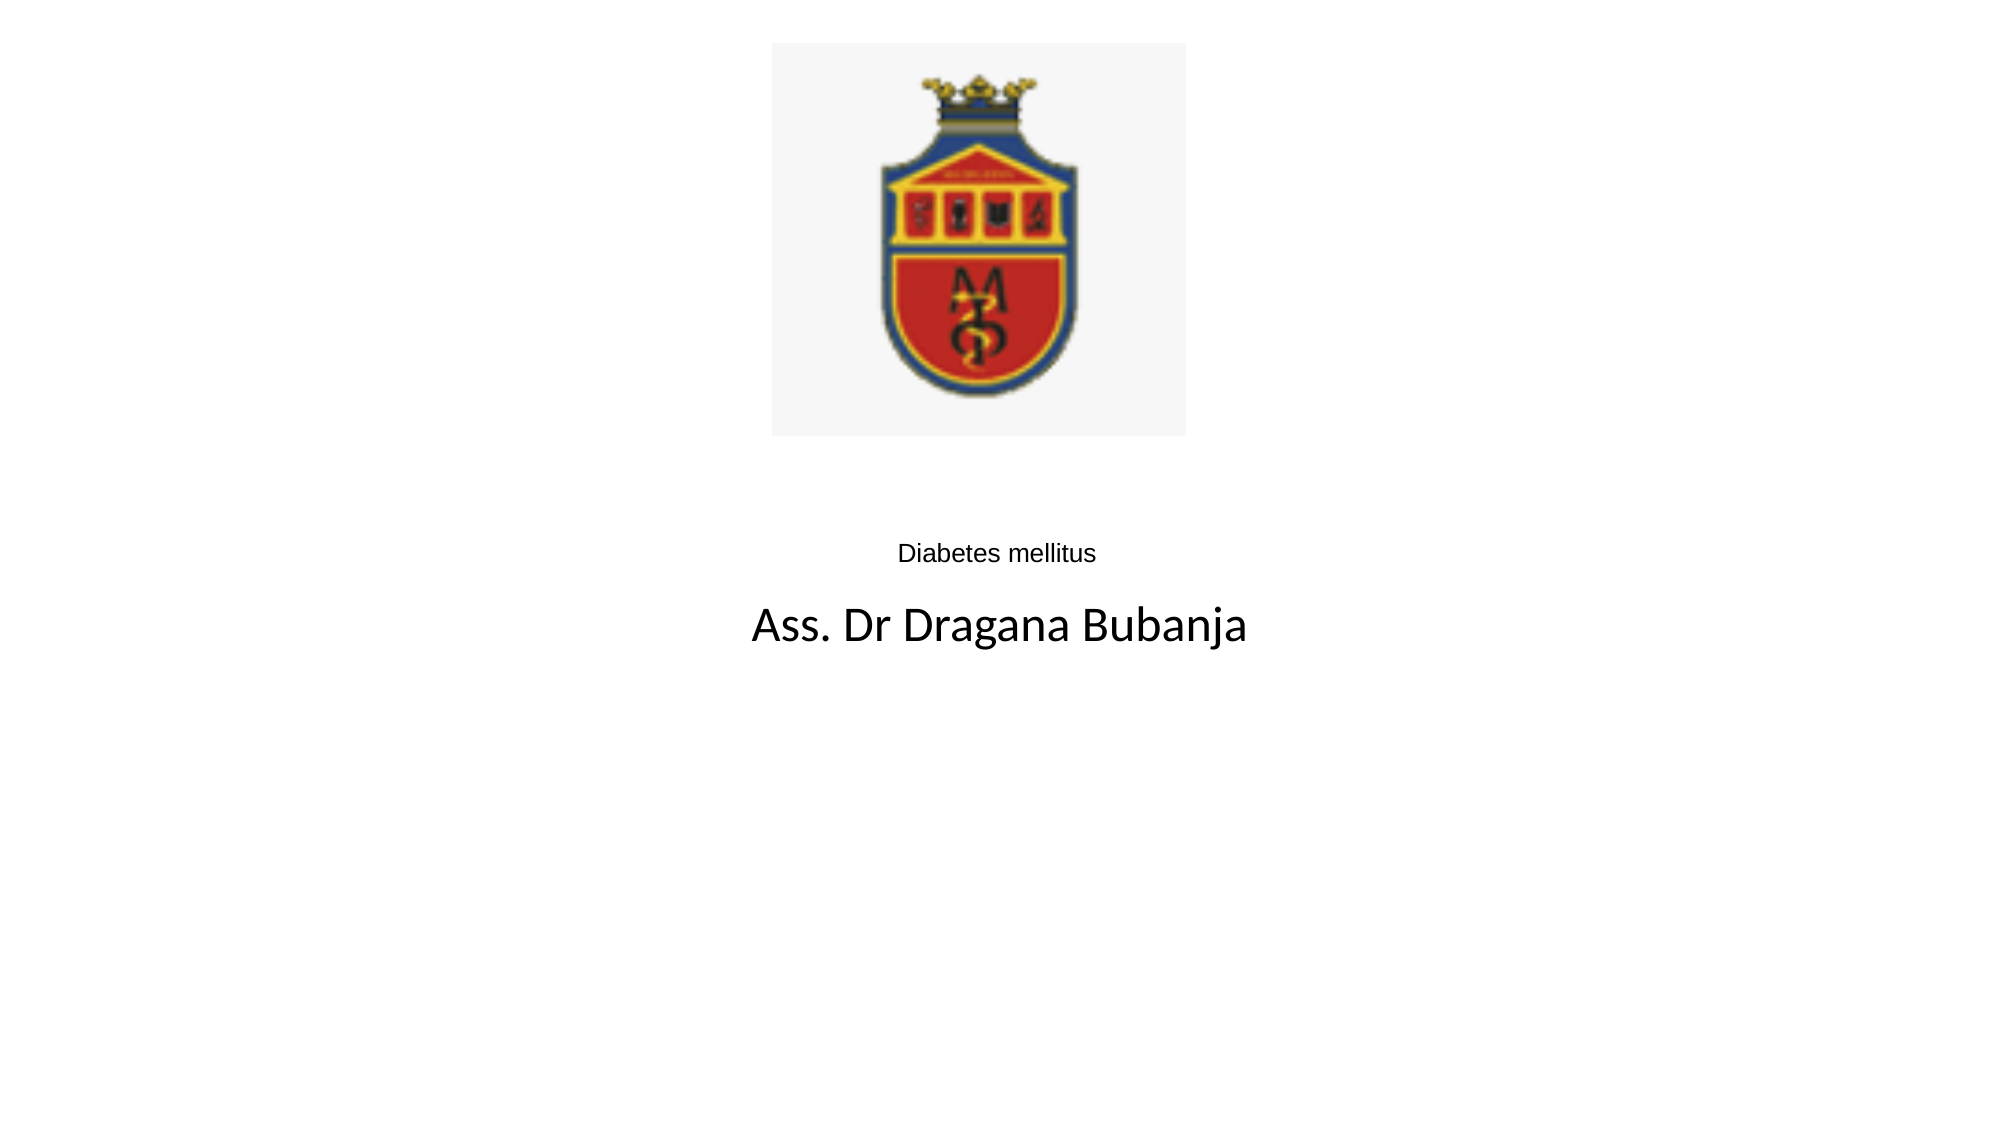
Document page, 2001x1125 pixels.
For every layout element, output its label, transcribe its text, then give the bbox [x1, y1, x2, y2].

subtitle Ass. Dr Dragana Bubanja [249, 590, 1750, 863]
title Diabetes mellitus [243, 443, 1750, 576]
picture [772, 43, 1186, 436]
